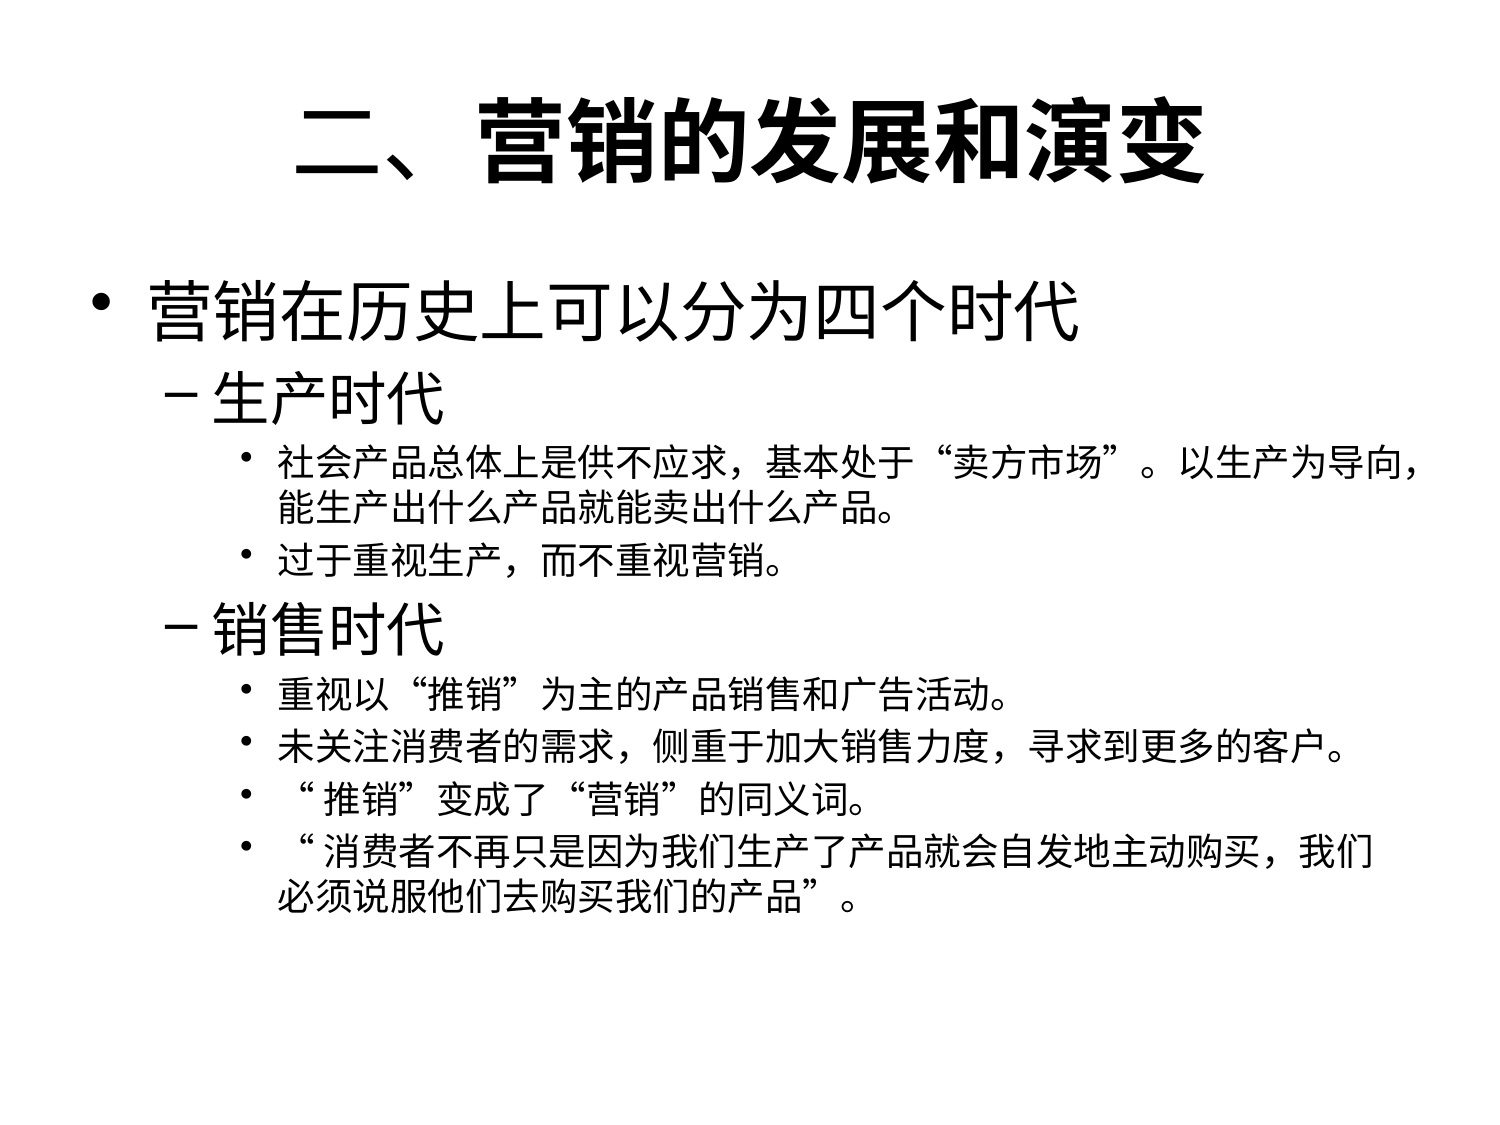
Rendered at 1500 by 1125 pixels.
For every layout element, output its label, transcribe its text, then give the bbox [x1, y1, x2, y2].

title 二、营销的发展和演变 [75, 45, 1425, 233]
list 营销在历史上可以分为四个时代 生产时代 社会产品总体上是供不应求，基本处于“卖方市场”。以生产为导向，能生产出什么产品就能卖出什么产品。 过于重视生产，而不重视营销。 销售时代 重视以“推销”为主的产品销售和广告活动。 未关注消费者的需求，侧重于加大销售力度，寻求到更多的客户。 “推销”变成了“营销”的同义词。 “消费者不再只是因为我们生产了产品就会自发地主动购买，我们必须说服他们去购买我们的产品”。 [75, 262, 1425, 1005]
